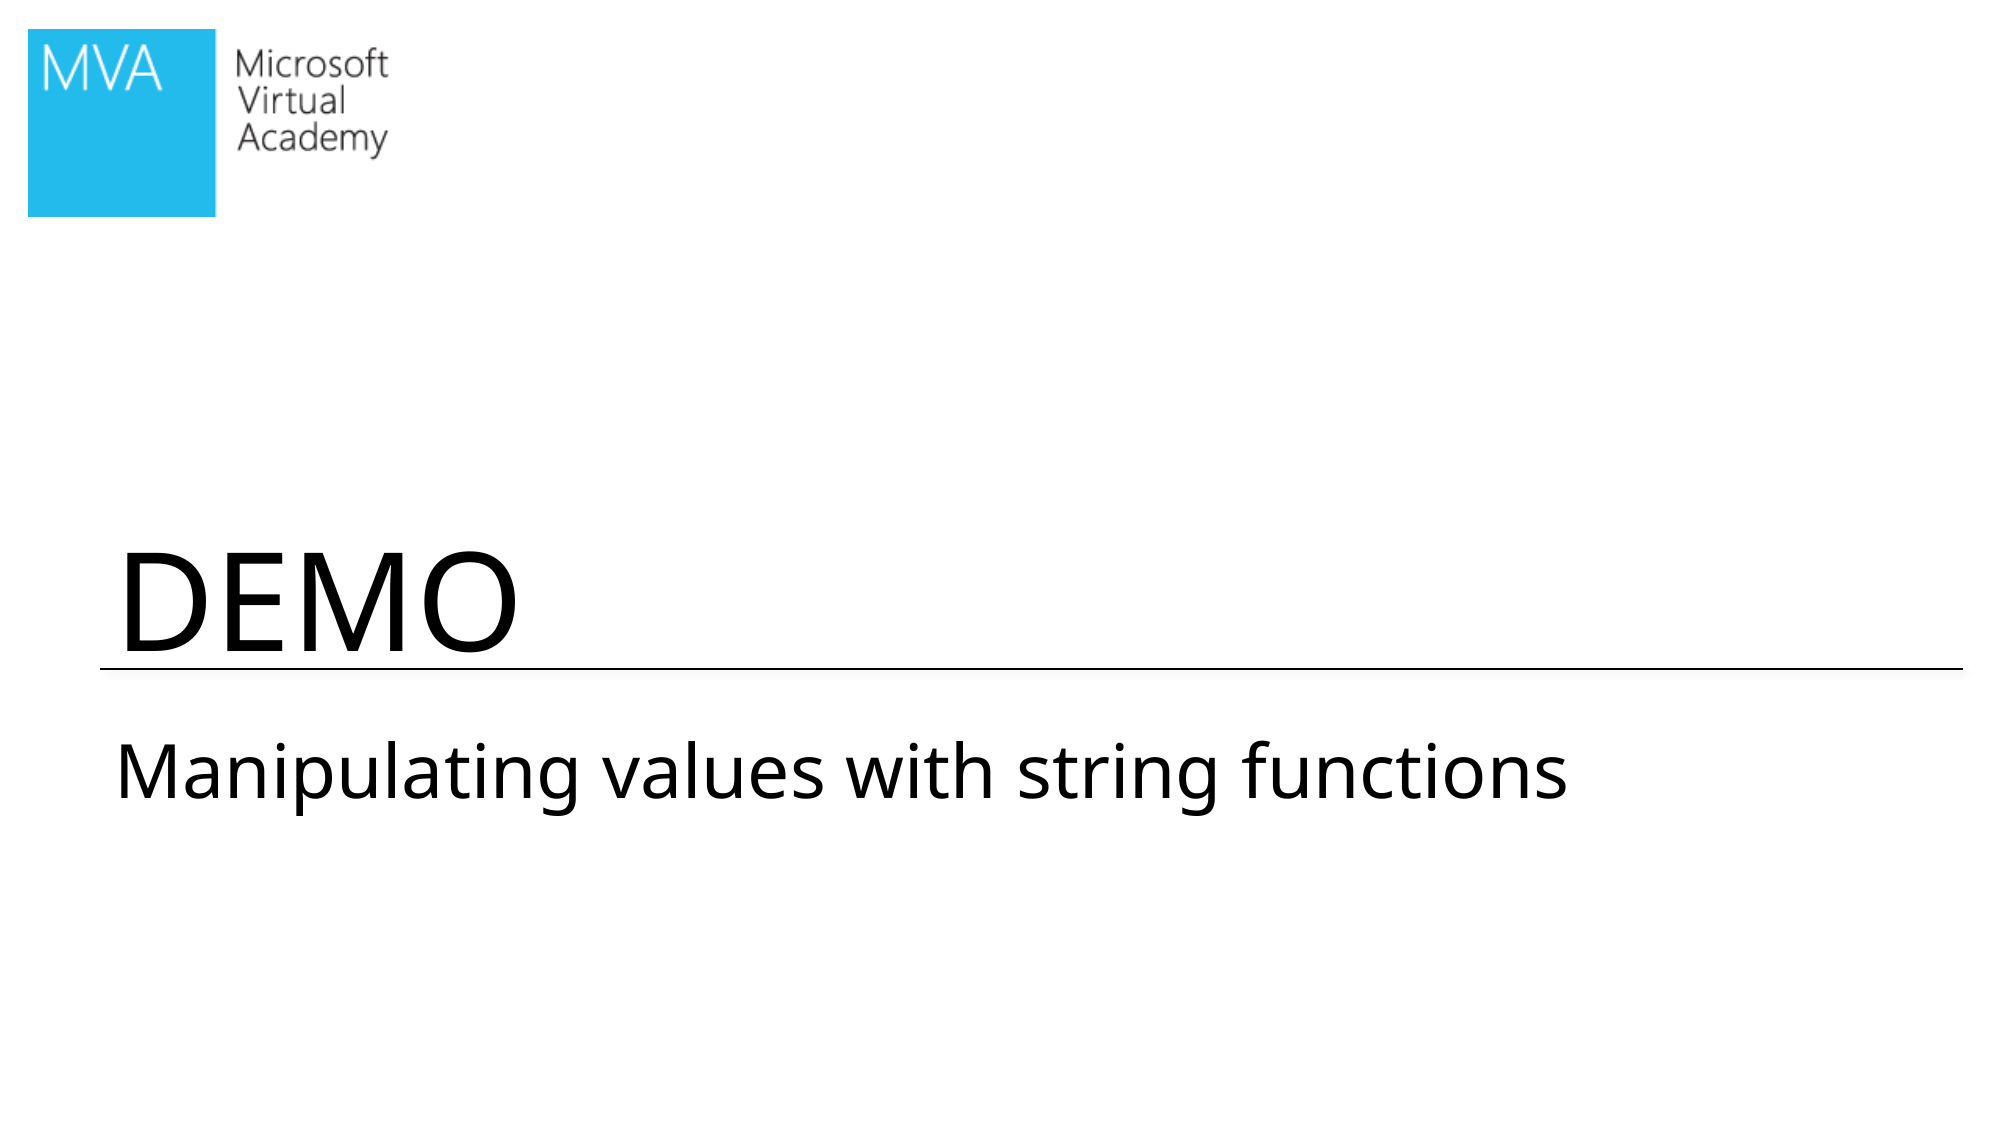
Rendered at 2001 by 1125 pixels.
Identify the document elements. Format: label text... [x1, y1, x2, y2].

title Manipulating values with string functions [99, 733, 1976, 1009]
picture [28, 29, 497, 217]
